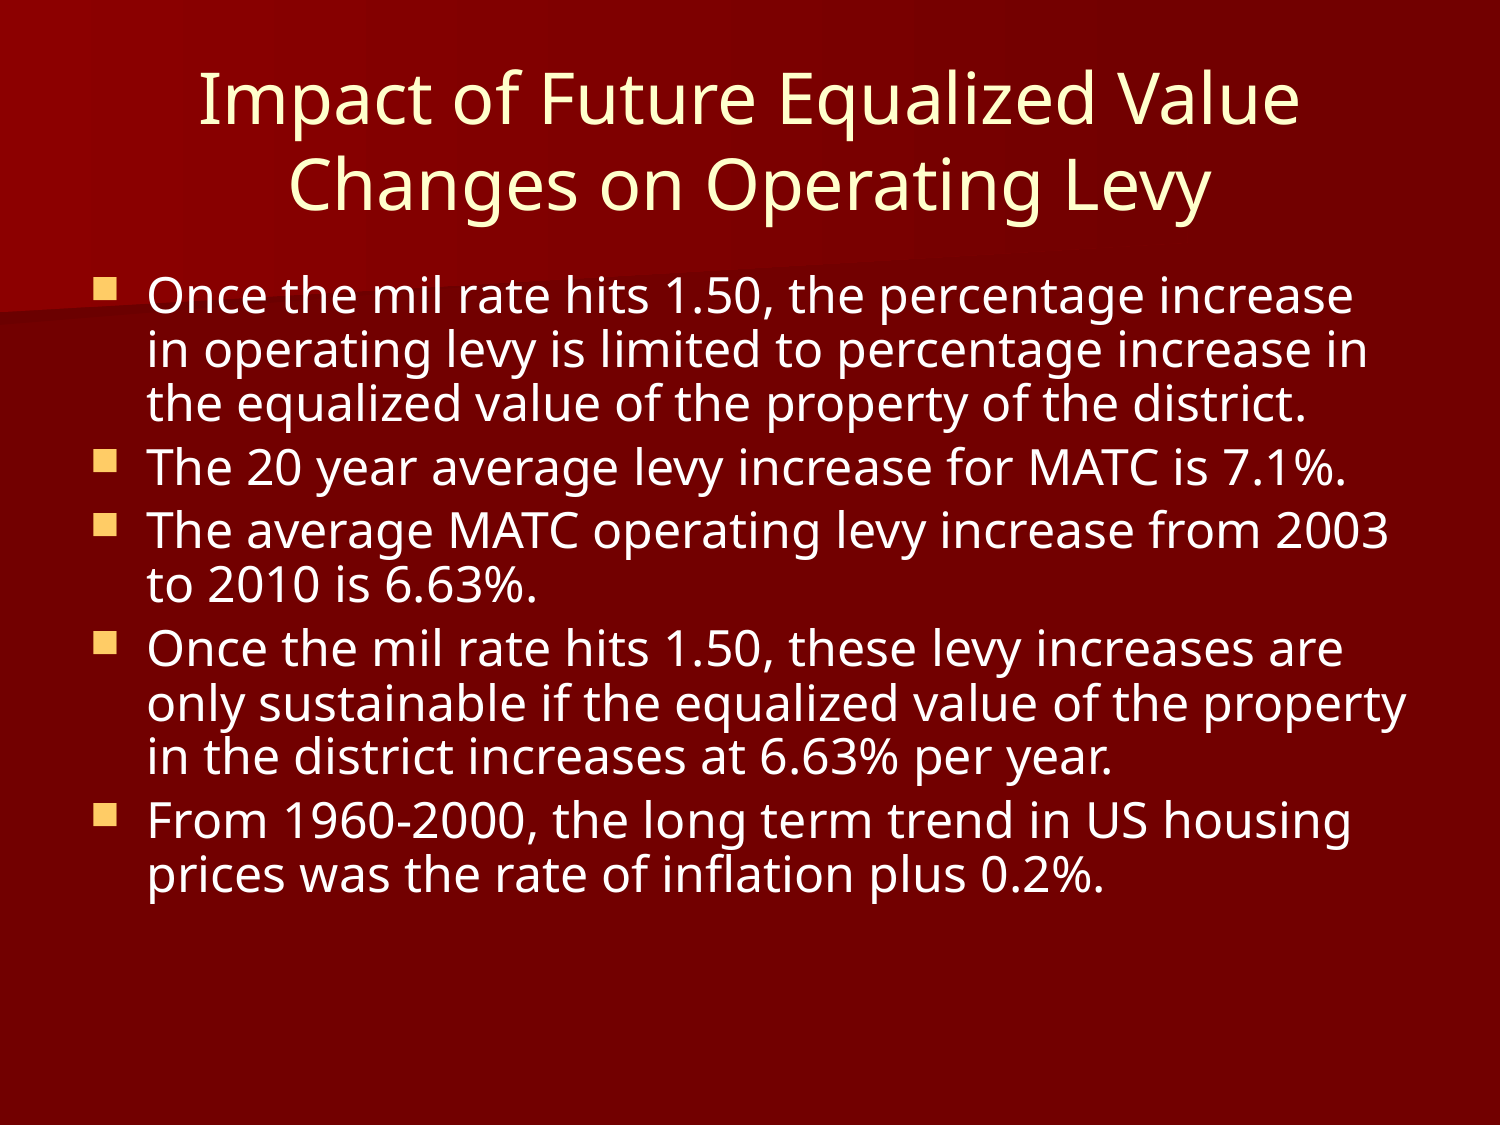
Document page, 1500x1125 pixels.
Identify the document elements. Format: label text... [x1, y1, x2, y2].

list Once the mil rate hits 1.50, the percentage increase in operating levy is limited to percentage increase in the equalized value of the property of the district. The 20 year average levy increase for MATC is 7.1%. The average MATC operating levy increase from 2003 to 2010 is 6.63%. Once the mil rate hits 1.50, these levy increases are only sustainable if the equalized value of the property in the district increases at 6.63% per year. From 1960-2000, the long term trend in US housing prices was the rate of inflation plus 0.2%. [75, 262, 1425, 1000]
title Impact of Future Equalized Value Changes on Operating Levy [75, 45, 1425, 233]
